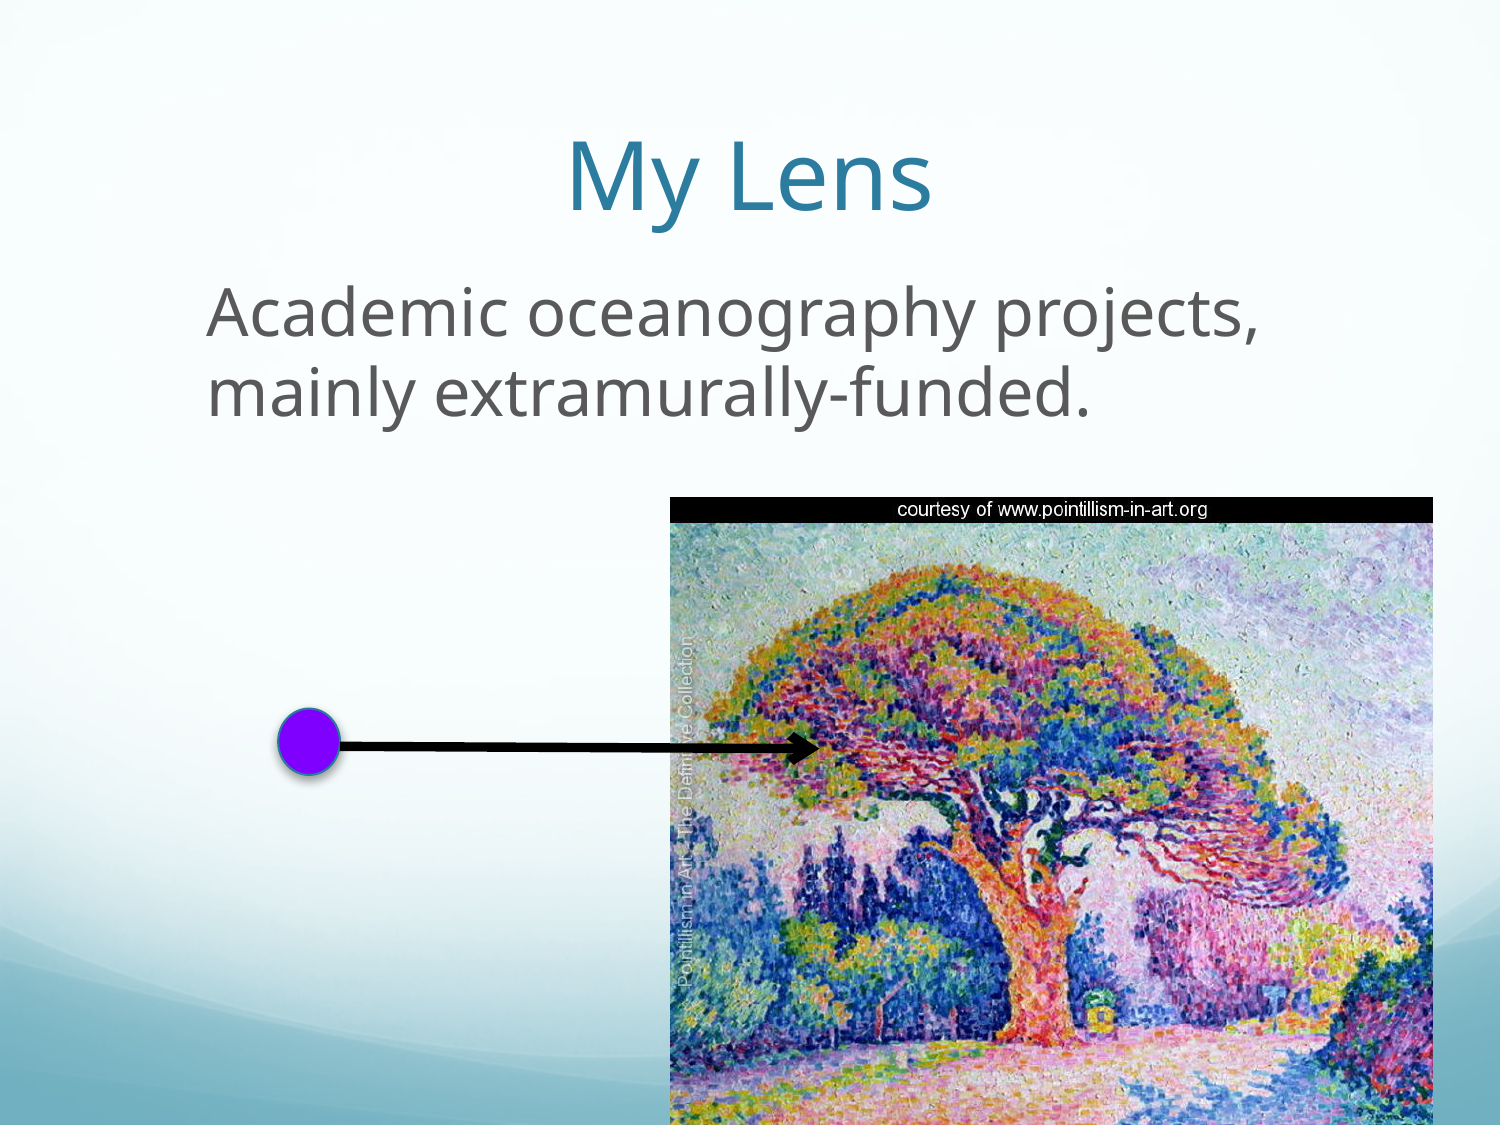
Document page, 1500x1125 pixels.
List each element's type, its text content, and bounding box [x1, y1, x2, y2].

text_box [277, 707, 341, 776]
picture [670, 497, 1433, 1125]
list Academic oceanography projects, mainly extramurally-funded. [90, 262, 1410, 975]
title My Lens [90, 17, 1410, 237]
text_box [339, 745, 820, 750]
